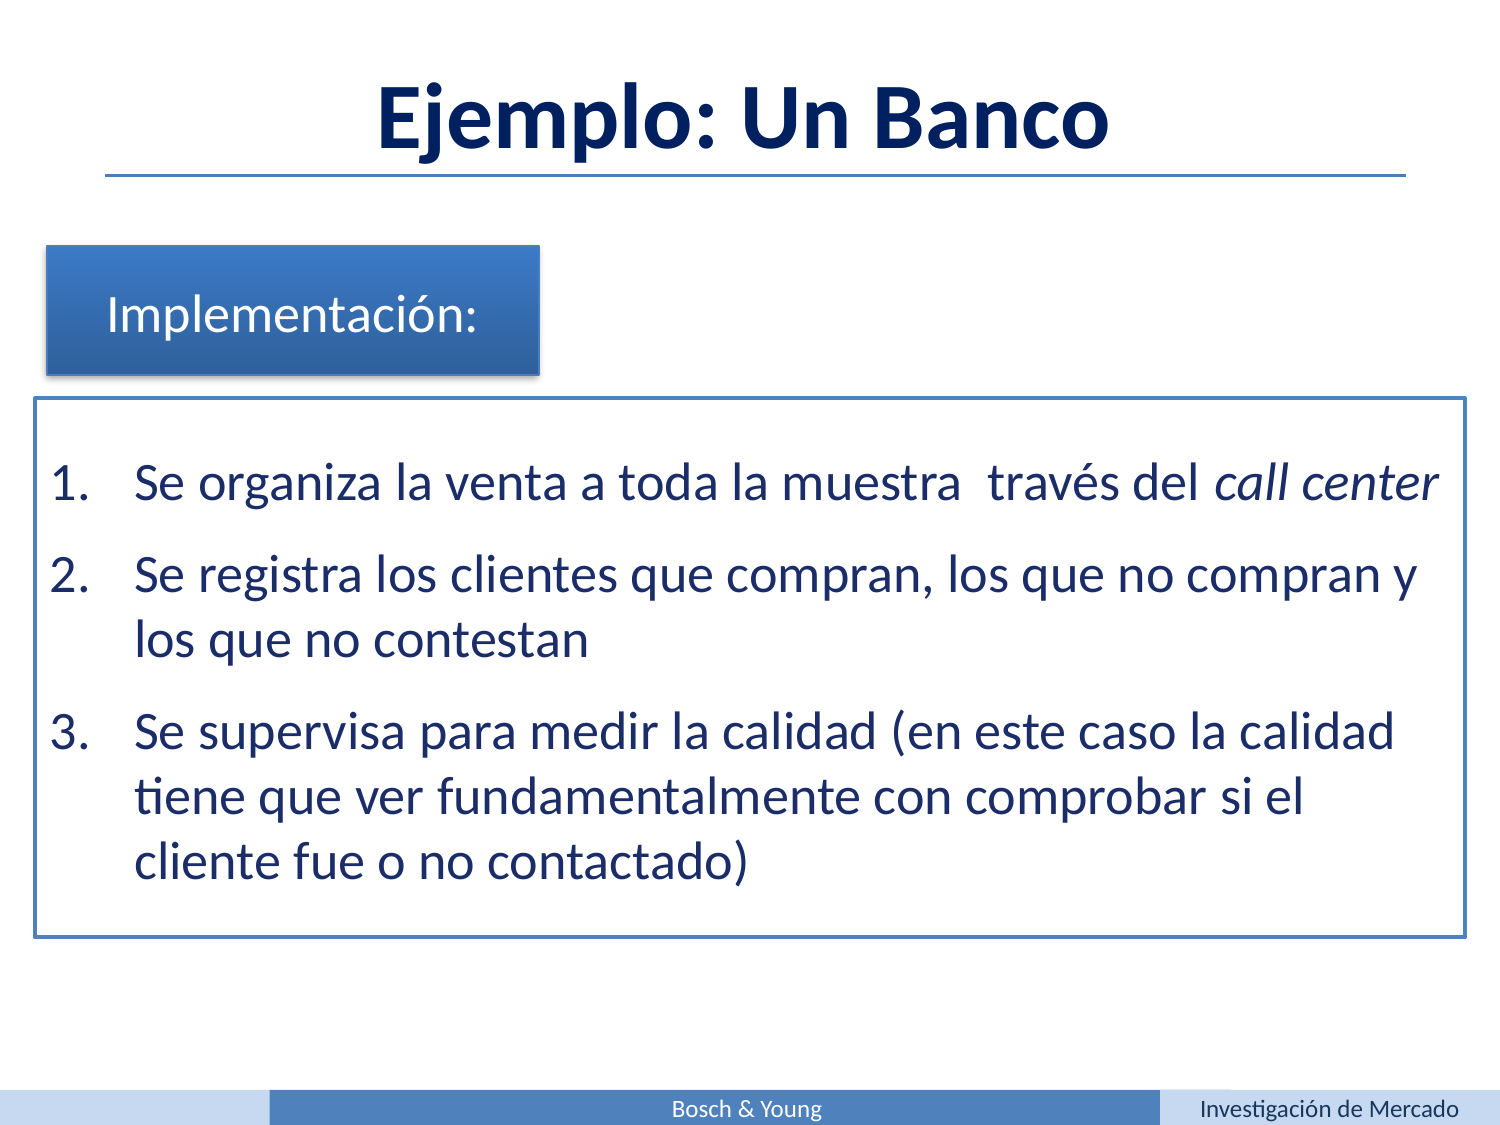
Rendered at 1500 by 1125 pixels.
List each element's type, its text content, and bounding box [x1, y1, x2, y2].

text_box Implementación: [46, 245, 540, 376]
text_box [0, 1088, 272, 1125]
text_box Ejemplo: Un Banco [58, 46, 1430, 175]
text_box Bosch & Young [272, 1088, 1158, 1125]
text_box Investigación de Mercado [1158, 1088, 1500, 1125]
text_box Se organiza la venta a toda la muestra través del call center Se registra los clientes que compran, los que no compran y los que no contestan Se supervisa para medir la calidad (en este caso la calidad tiene que ver fundamentalmente con comprobar si el cliente fue o no contactado) [33, 396, 1467, 939]
